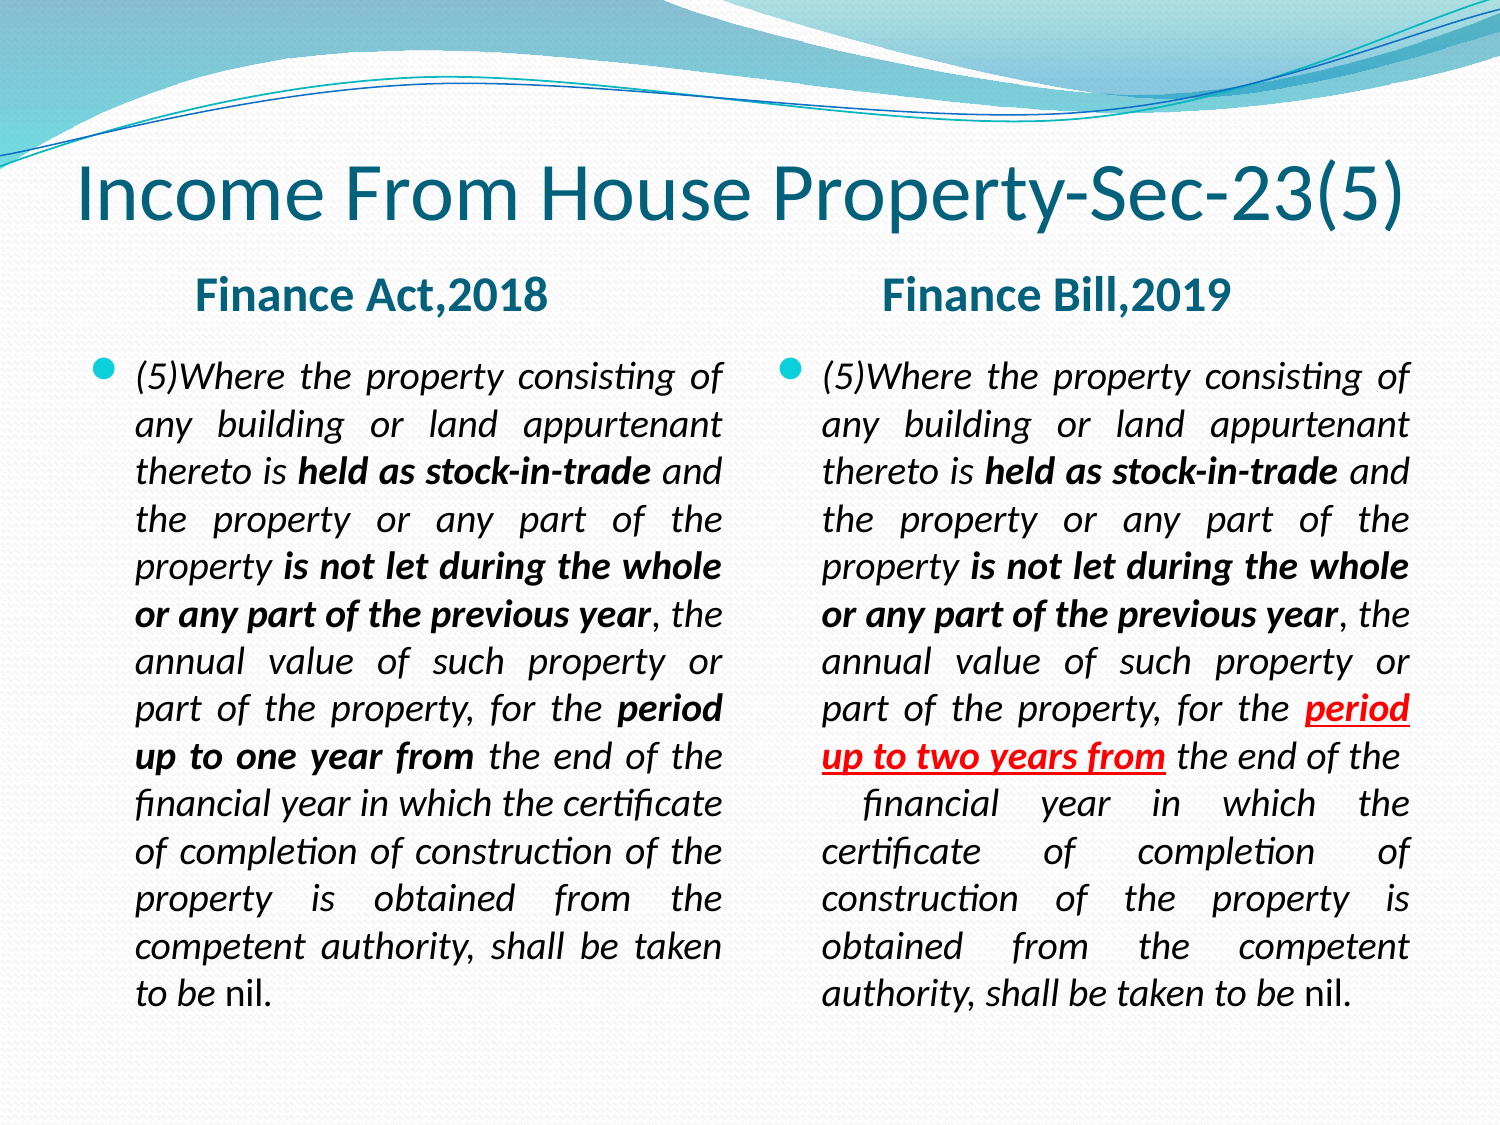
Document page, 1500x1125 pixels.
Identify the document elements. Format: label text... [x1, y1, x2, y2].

title Income From House Property-Sec-23(5) [75, 50, 1425, 238]
list (5)Where the property consisting of any building or land appurtenant thereto is held as stock-in-trade and the property or any part of the property is not let during the whole or any part of the previous year, the annual value of such property or part of the property, for the period up to two years from the end of the financial year in which the certificate of completion of construction of the property is obtained from the competent authority, shall be taken to be nil. [761, 350, 1425, 1050]
list Finance Act,2018 [75, 237, 738, 346]
list (5)Where the property consisting of any building or land appurtenant thereto is held as stock-in-trade and the property or any part of the property is not let during the whole or any part of the previous year, the annual value of such property or part of the property, for the period up to one year from the end of the financial year in which the certificate of completion of construction of the property is obtained from the competent authority, shall be taken to be nil. [75, 350, 738, 981]
list Finance Bill,2019 [761, 237, 1425, 345]
